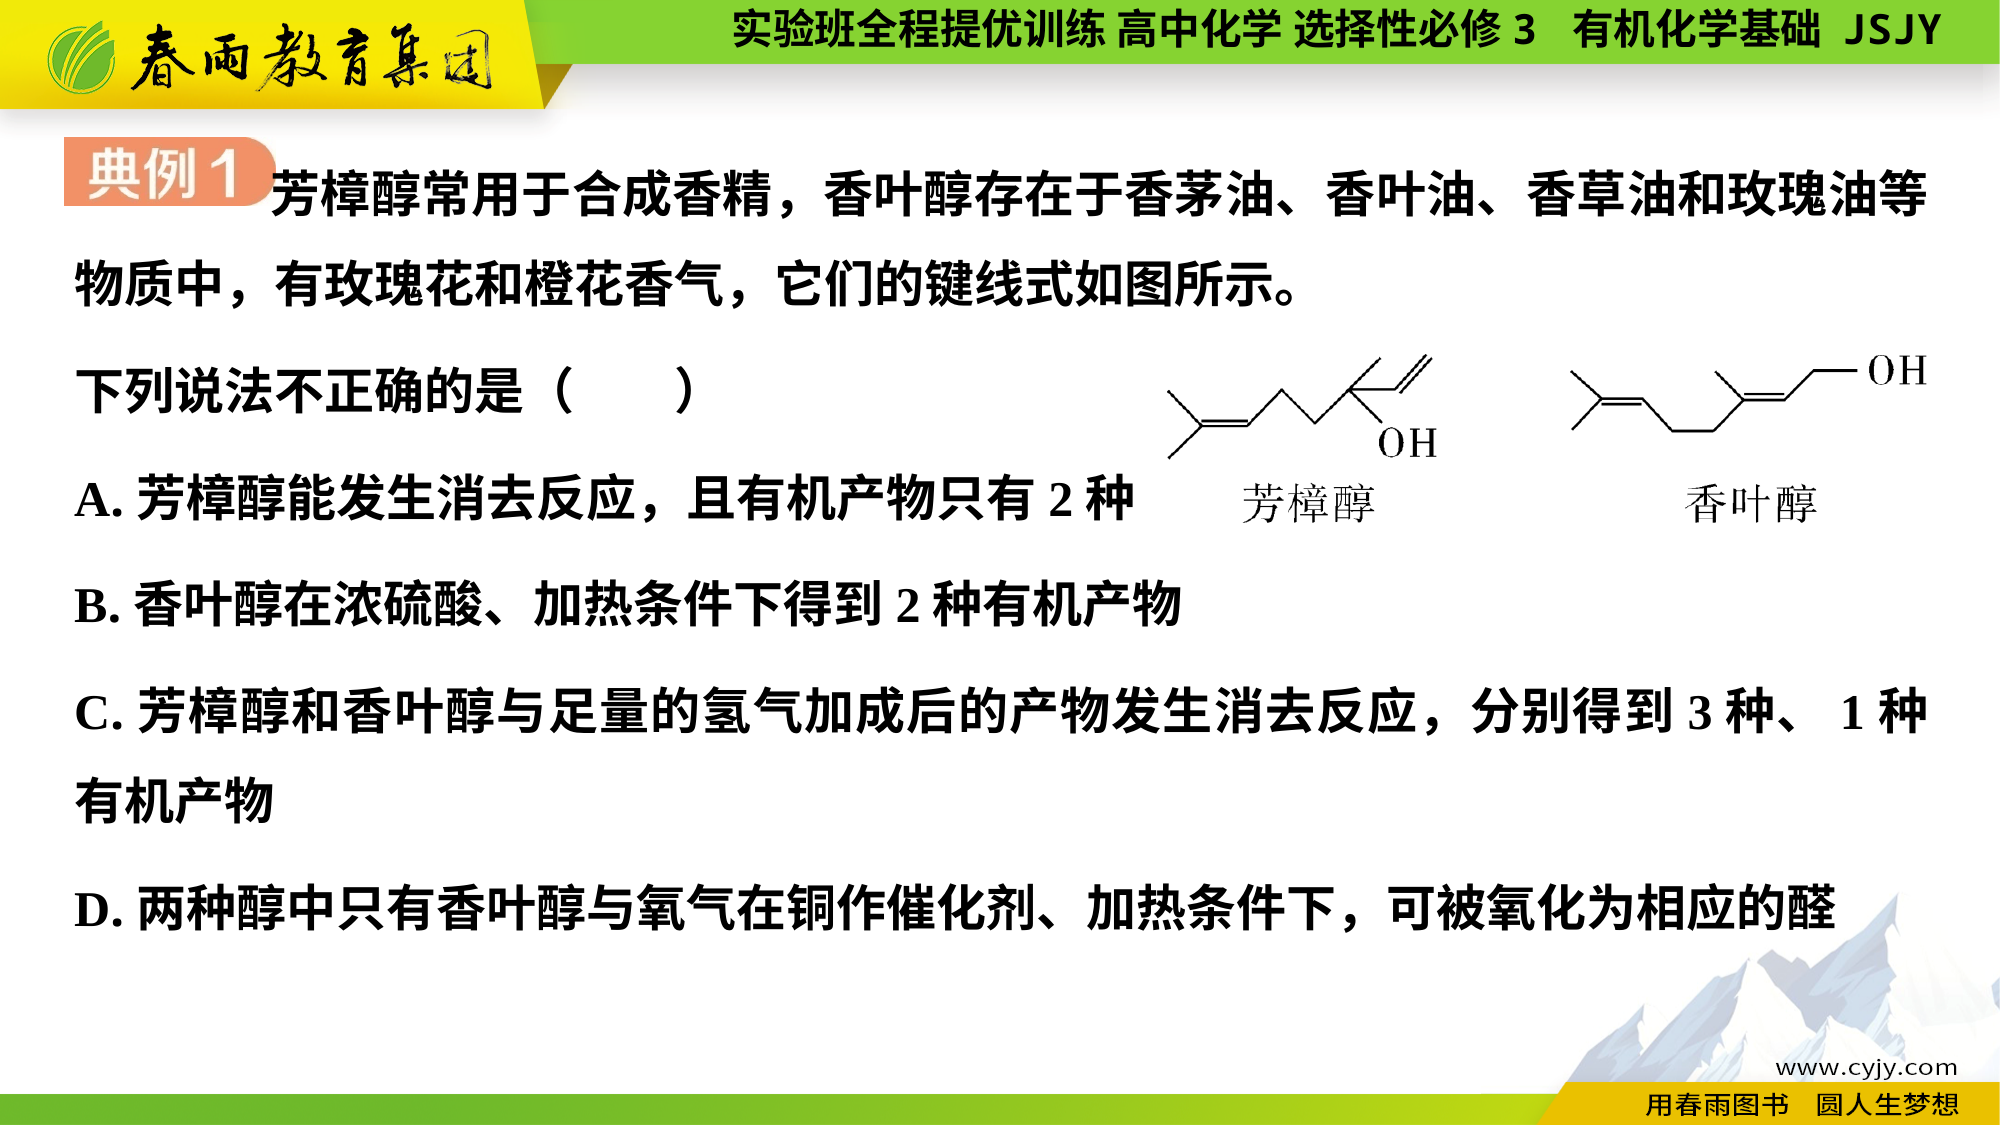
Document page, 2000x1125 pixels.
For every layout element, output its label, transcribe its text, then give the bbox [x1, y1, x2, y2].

picture [0, 0, 2000, 1125]
list 芳樟醇常用于合成香精，香叶醇存在于香茅油、香叶油、香草油和玫瑰油等物质中，有玫瑰花和橙花香气，它们的键线式如图所示。 下列说法不正确的是（ ） A.芳樟醇能发生消去反应，且有机产物只有2种 B.香叶醇在浓硫酸、加热条件下得到2种有机产物 C.芳樟醇和香叶醇与足量的氢气加成后的产物发生消去反应，分别得到3种、1种有机产物 D.两种醇中只有香叶醇与氧气在铜作催化剂、加热条件下，可被氧化为相应的醛 [59, 125, 1944, 952]
